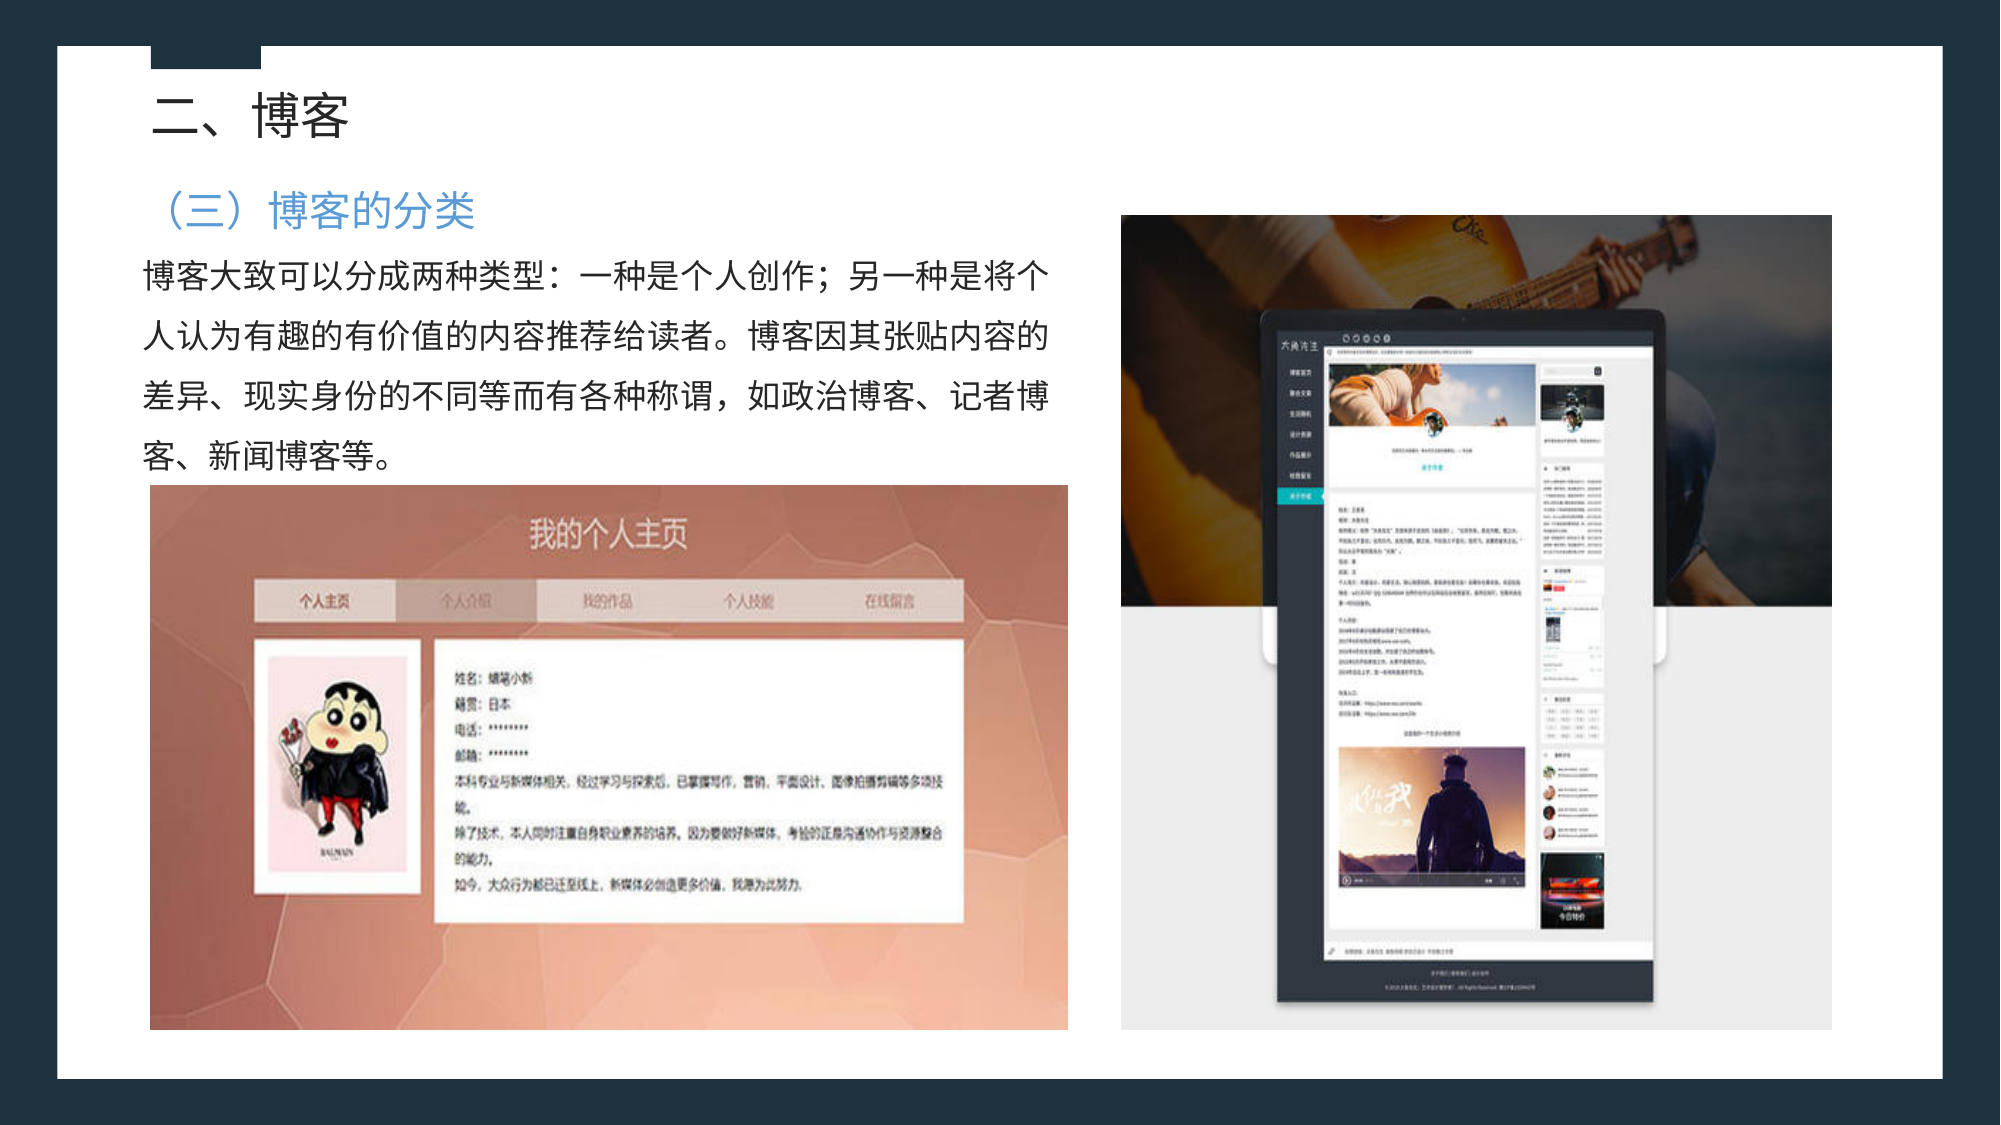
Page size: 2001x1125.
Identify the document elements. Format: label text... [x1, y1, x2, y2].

text_box 二、博客 [150, 77, 846, 152]
text_box （三）博客的分类 博客大致可以分成两种类型：一种是个人创作；另一种是将个人认为有趣的有价值的内容推荐给读者。博客因其张贴内容的差异、现实身份的不同等而有各种称谓，如政治博客、记者博客、新闻博客等。 [127, 152, 1065, 483]
picture [1120, 215, 1832, 1030]
picture [150, 485, 1068, 1030]
